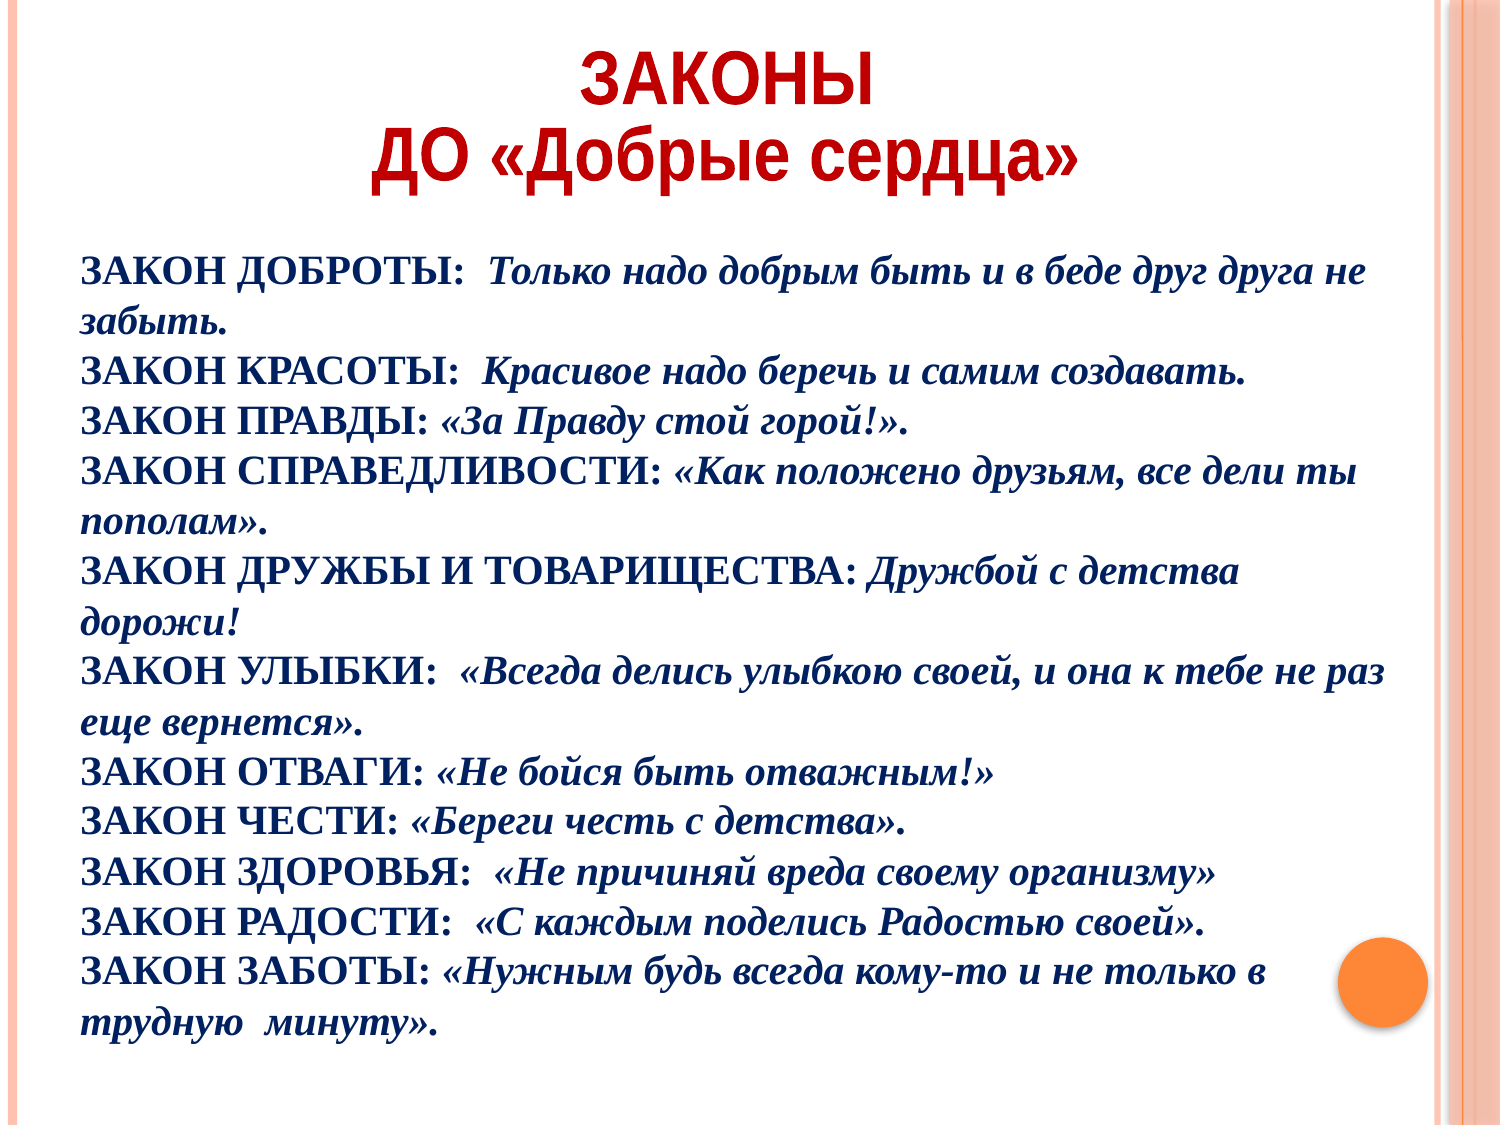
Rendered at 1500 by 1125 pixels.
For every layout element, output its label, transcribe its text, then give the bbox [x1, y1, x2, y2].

text_box ЗАКОН ДОБРОТЫ: Только надо добрым быть и в беде друг друга не забыть. ЗАКОН КРАСОТЫ: Красивое надо беречь и самим создавать. ЗАКОН ПРАВДЫ: «За Правду стой горой!». ЗАКОН СПРАВЕДЛИВОСТИ: «Как положено друзьям, все дели ты пополам». ЗАКОН ДРУЖБЫ И ТОВАРИЩЕСТВА: Дружбой с детства дорожи! ЗАКОН УЛЫБКИ: «Всегда делись улыбкою своей, и она к тебе не раз еще вернется». ЗАКОН ОТВАГИ: «Не бойся быть отважным!» ЗАКОН ЧЕСТИ: «Береги честь с детства». ЗАКОН ЗДОРОВЬЯ: «Не причиняй вреда своему организму» ЗАКОН РАДОСТИ: «С каждым поделись Радостью своей». ЗАКОН ЗАБОТЫ: «Нужным будь всегда кому-то и не только в трудную минуту». [64, 235, 1412, 1051]
